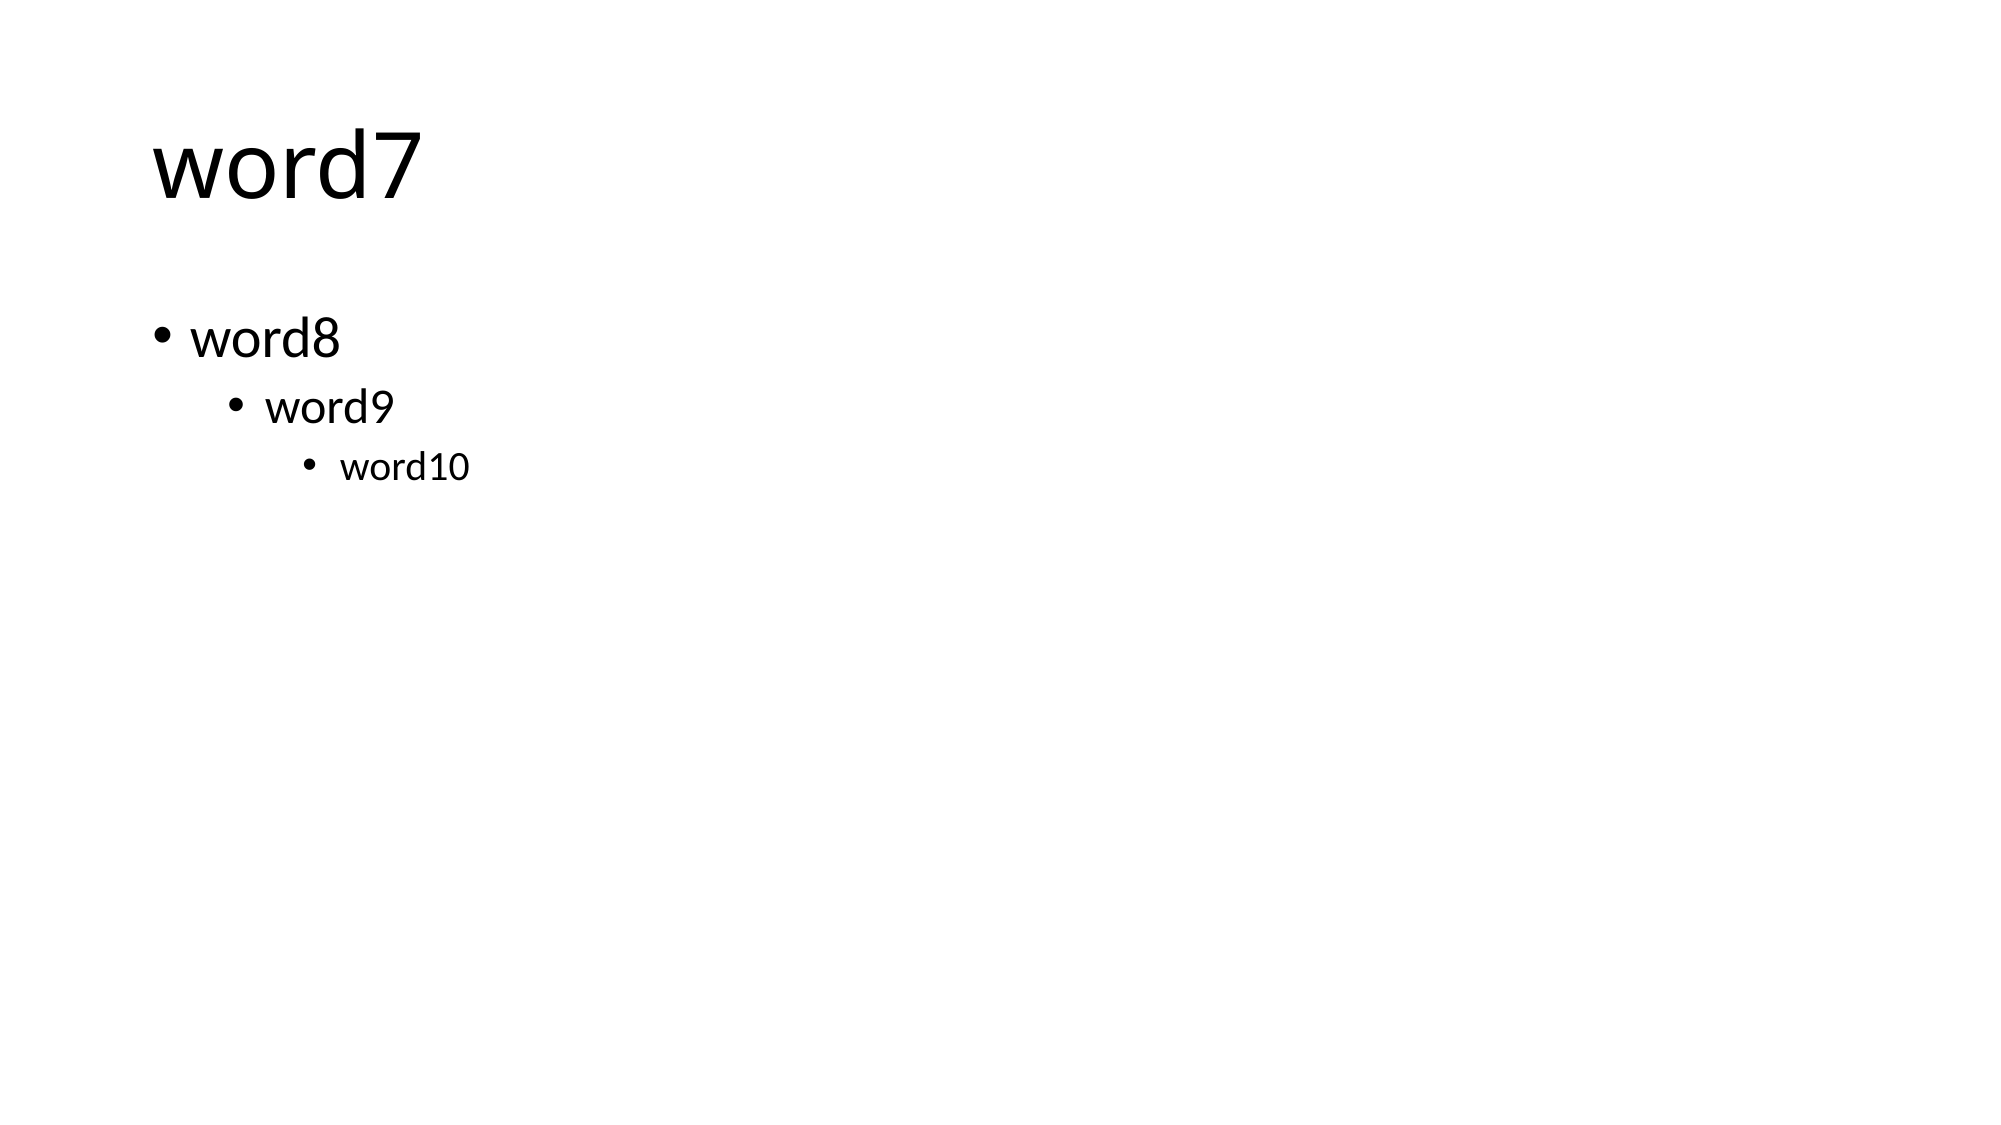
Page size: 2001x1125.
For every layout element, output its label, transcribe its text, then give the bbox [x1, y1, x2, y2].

list word8 word9 word10 [137, 299, 1863, 1014]
title word7 [137, 59, 1863, 278]
